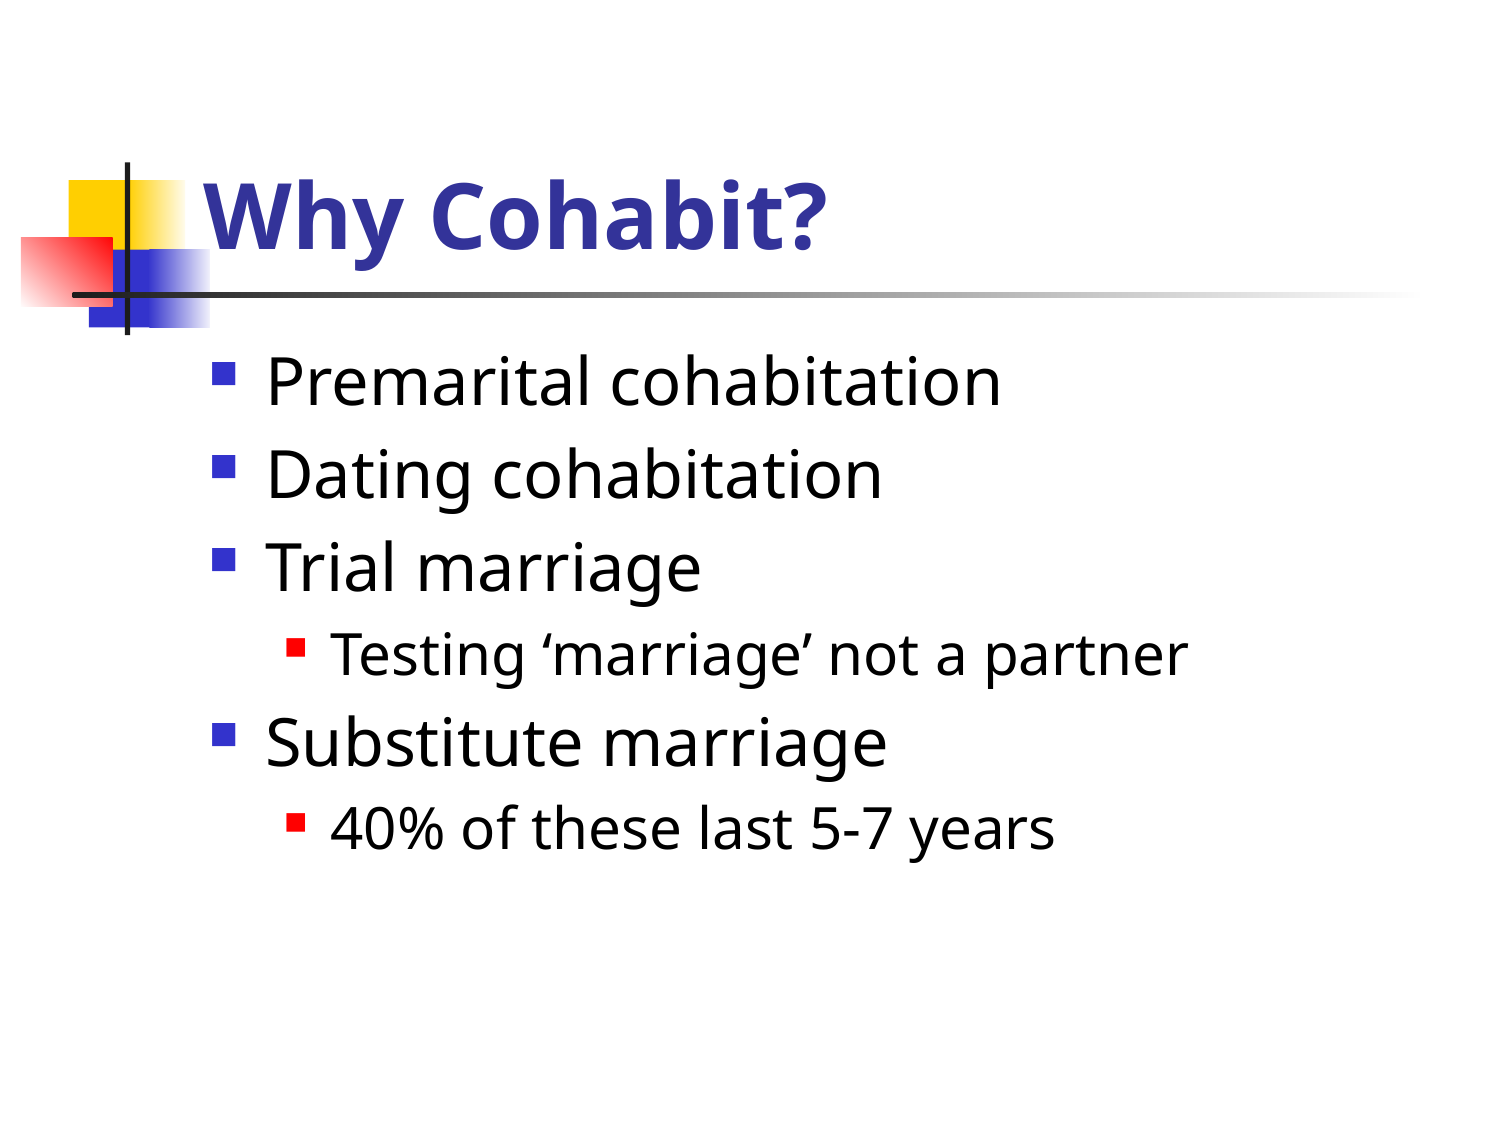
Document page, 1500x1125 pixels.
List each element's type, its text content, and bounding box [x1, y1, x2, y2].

list Premarital cohabitation Dating cohabitation Trial marriage Testing ‘marriage’ not a partner Substitute marriage 40% of these last 5-7 years [193, 331, 1469, 1006]
title Why Cohabit? [188, 35, 1468, 275]
